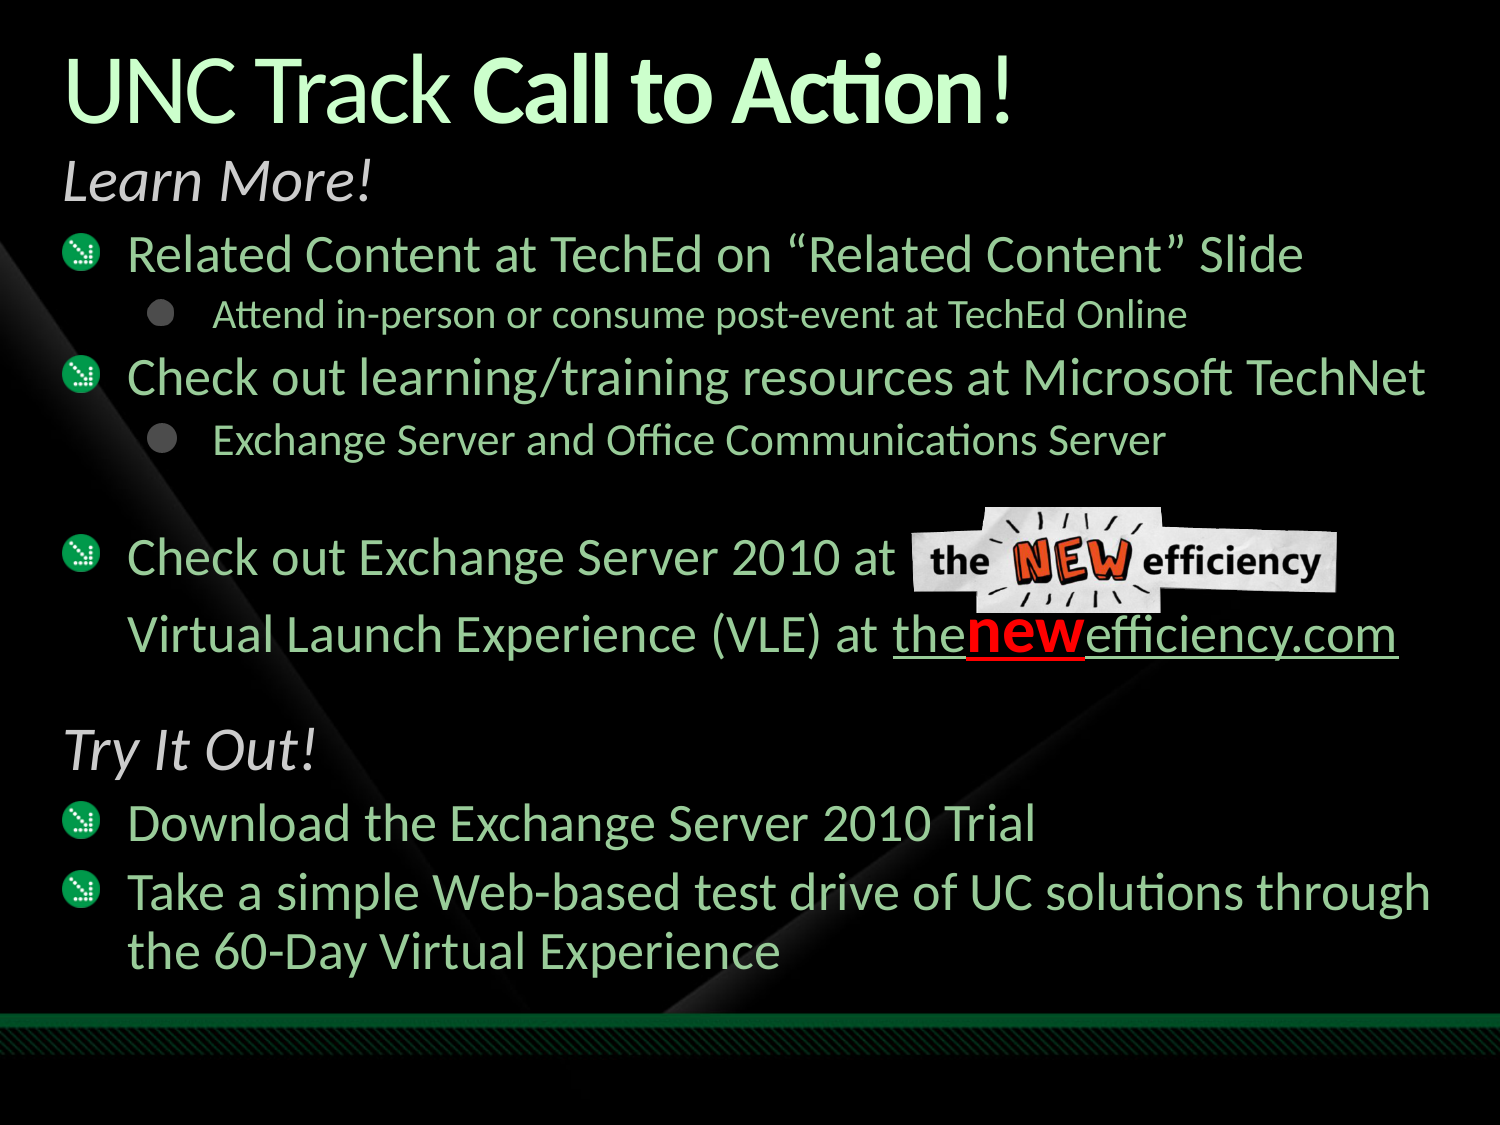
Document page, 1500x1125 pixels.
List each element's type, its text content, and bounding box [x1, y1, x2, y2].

list Learn More! Related Content at TechEd on “Related Content” Slide Attend in-person or consume post-event at TechEd Online Check out learning/training resources at Microsoft TechNet Exchange Server and Office Communications Server Check out Exchange Server 2010 at Virtual Launch Experience (VLE) at thenewefficiency.com Try It Out! Download the Exchange Server 2010 Trial Take a simple Web-based test drive of UC solutions through the 60-Day Virtual Experience [62, 147, 1450, 1029]
title UNC Track Call to Action! [62, 37, 1438, 147]
picture [0, 0, 1500, 1125]
